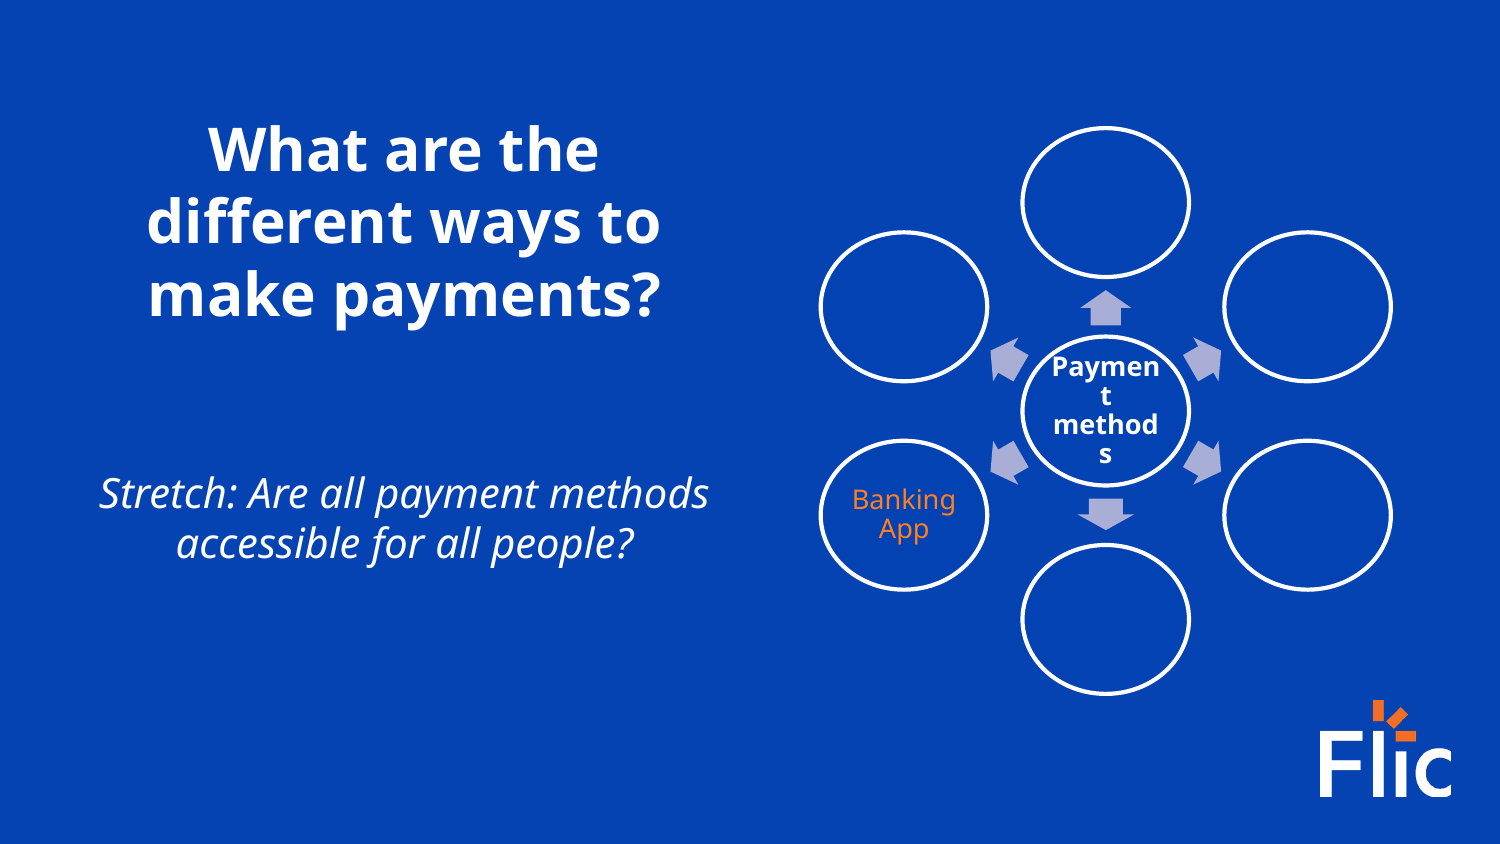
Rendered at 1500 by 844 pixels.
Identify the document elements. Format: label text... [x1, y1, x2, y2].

text_box What are the different ways to make payments? [67, 103, 742, 336]
text_box Stretch: Are all payment methods accessible for all people? [67, 459, 742, 575]
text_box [820, 127, 1392, 695]
picture [1320, 700, 1451, 797]
